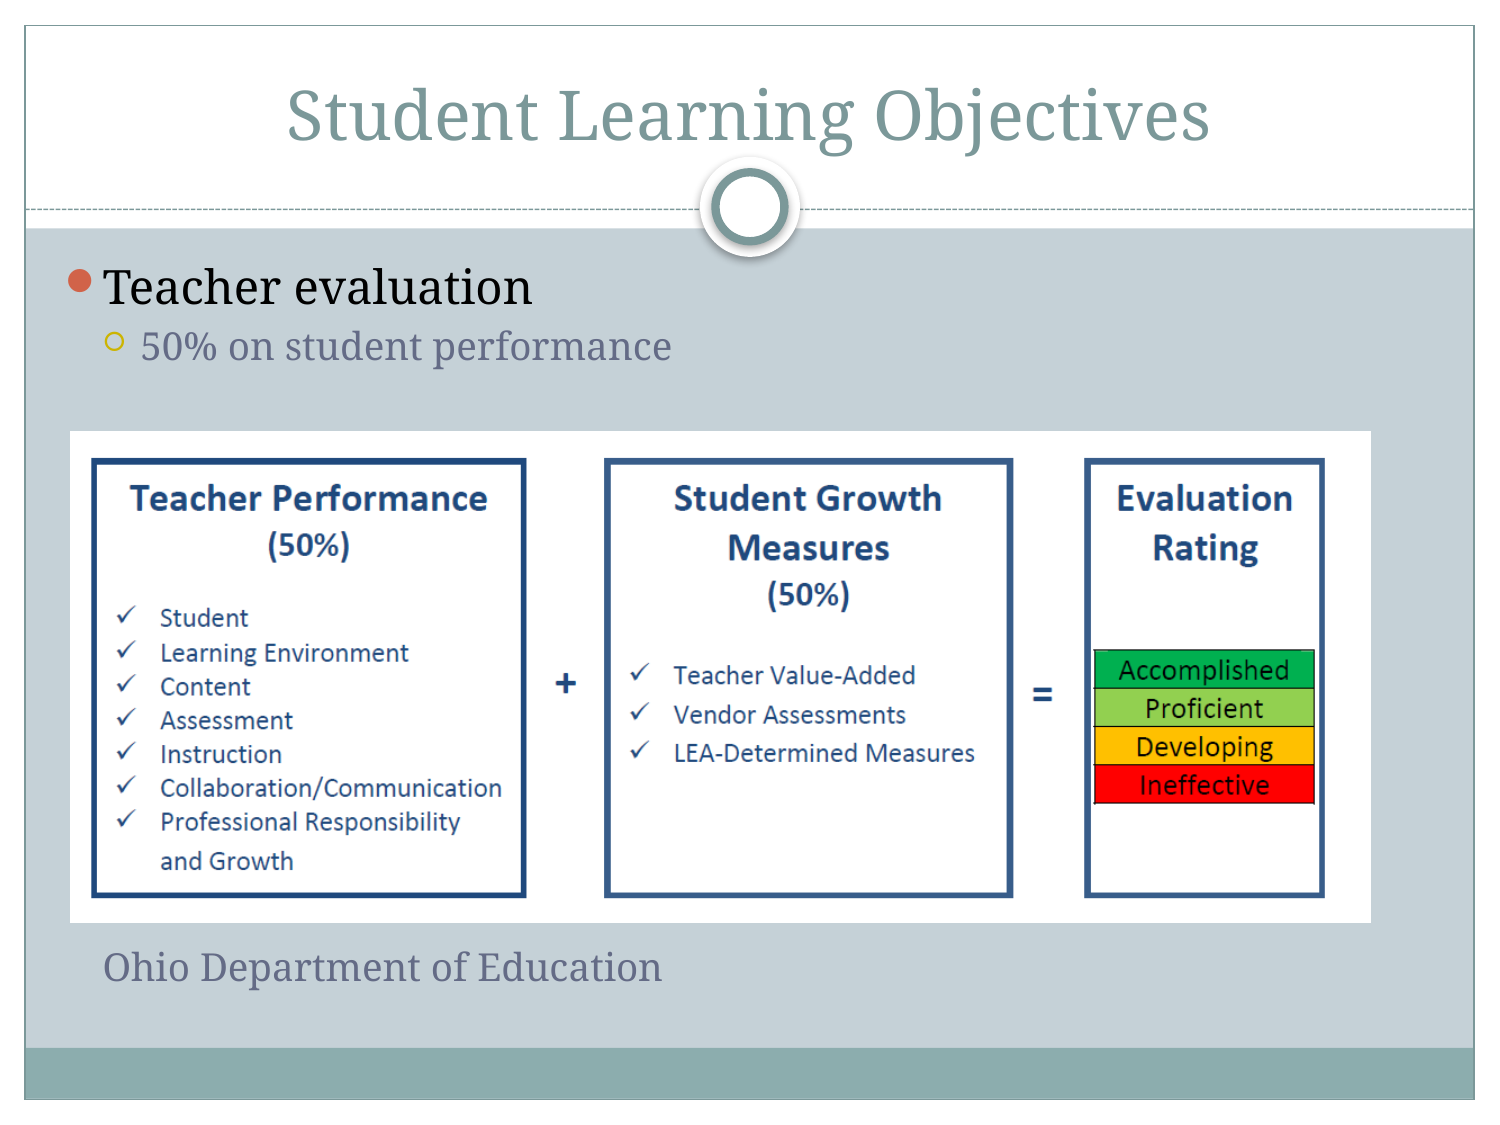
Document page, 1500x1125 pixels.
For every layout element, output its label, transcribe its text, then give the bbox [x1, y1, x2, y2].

list Teacher evaluation 50% on student performance Ohio Department of Education [50, 249, 1445, 1000]
picture [70, 431, 1372, 923]
title Student Learning Objectives [49, 37, 1450, 162]
